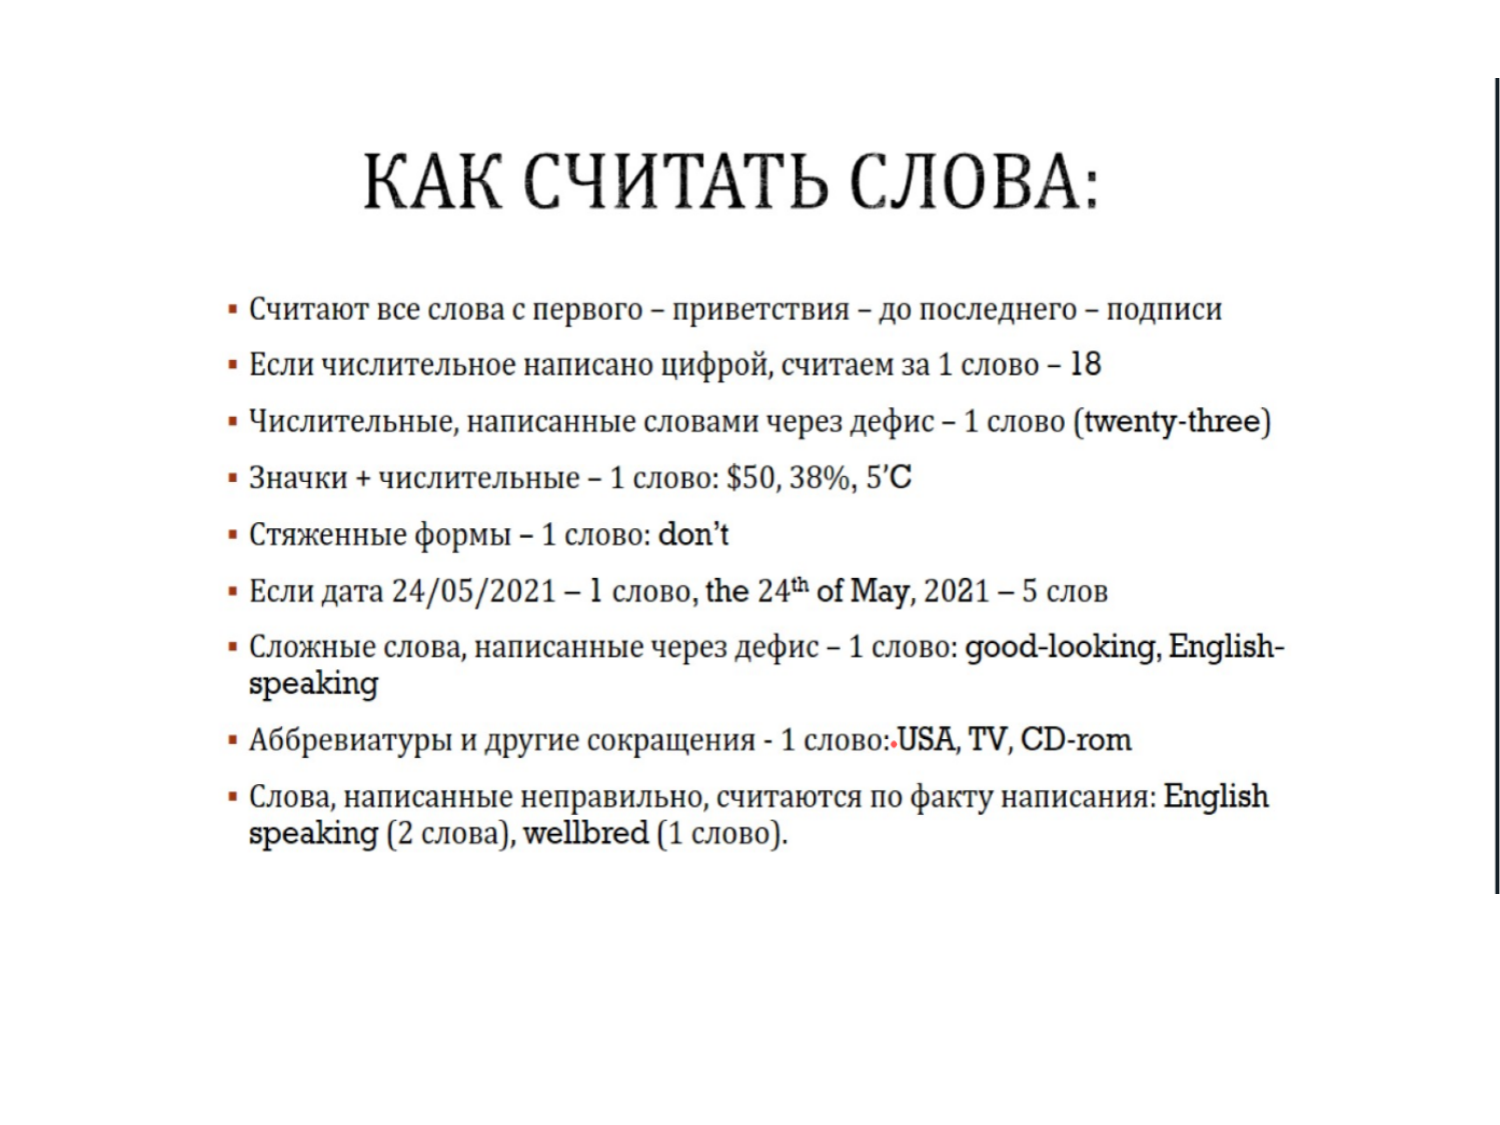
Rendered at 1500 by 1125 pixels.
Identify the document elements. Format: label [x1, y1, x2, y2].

picture [29, 77, 1500, 894]
